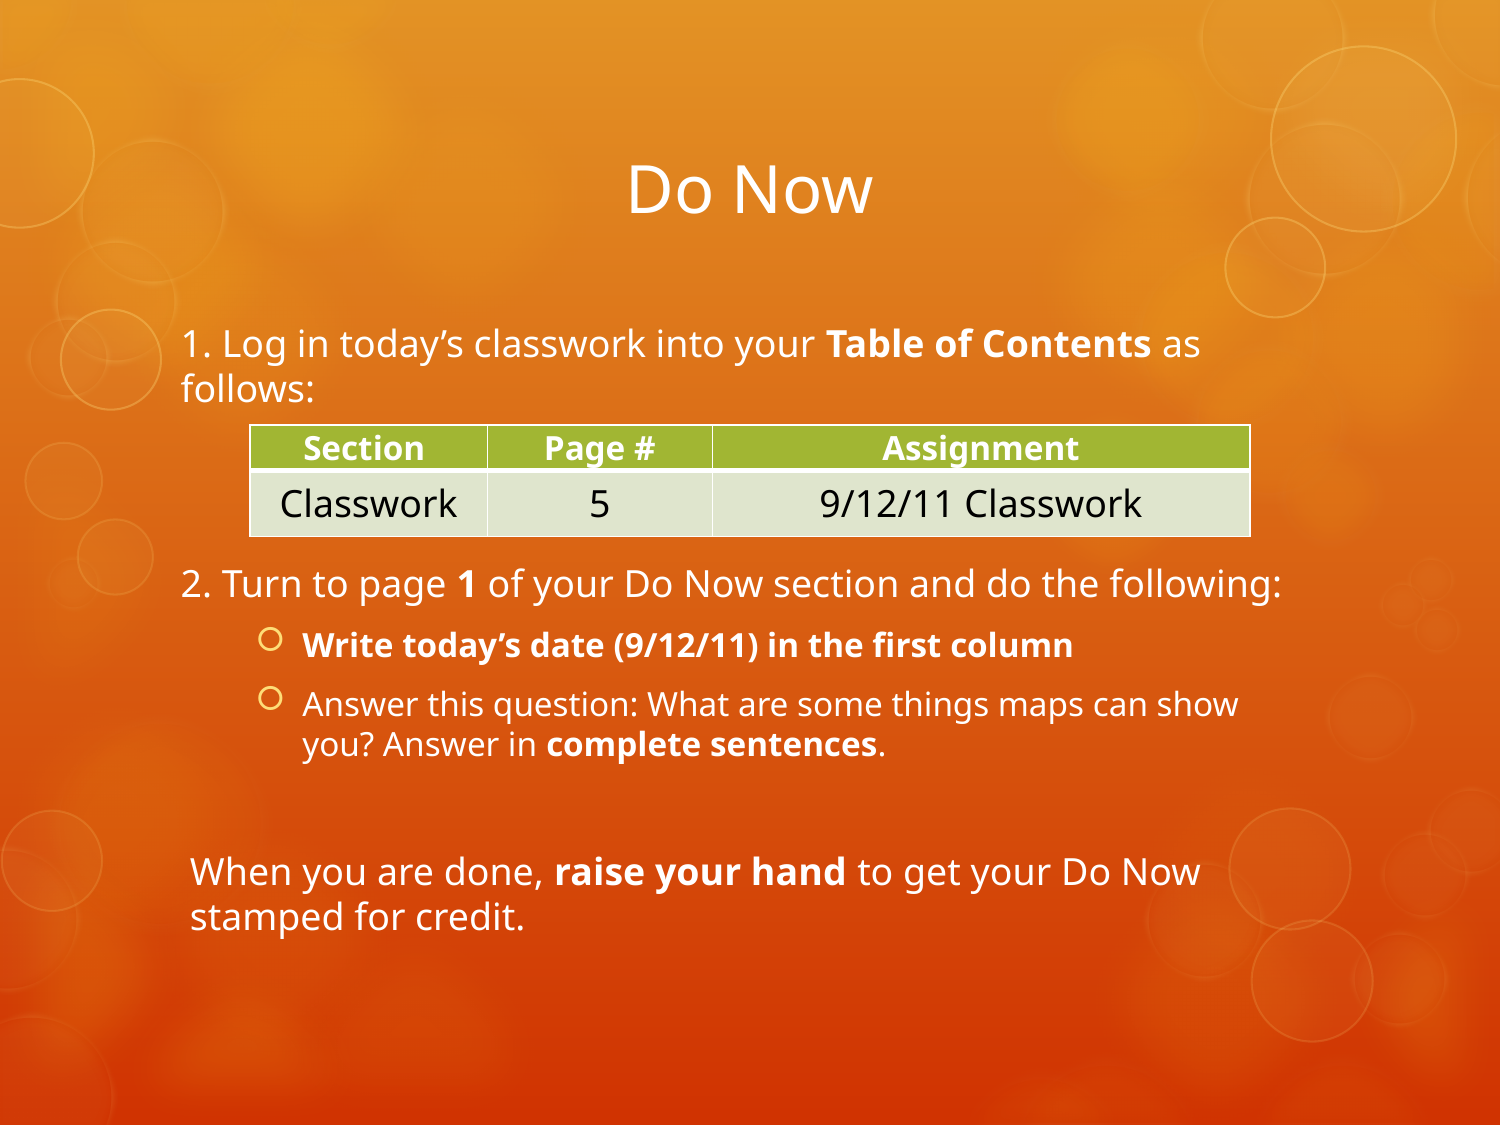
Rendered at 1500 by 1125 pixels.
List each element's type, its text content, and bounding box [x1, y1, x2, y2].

title Do Now [165, 110, 1335, 263]
table_cell 5 [488, 473, 712, 536]
table_cell Classwork [251, 473, 487, 536]
table_cell 9/12/11 Classwork [713, 473, 1249, 536]
table_header Page # [488, 426, 712, 468]
table_header Assignment [713, 426, 1249, 468]
table_header Section [251, 426, 487, 468]
list 1. Log in today’s classwork into your Table of Contents as follows: 2. Turn to page 1 of your Do Now section and do the following: Write today’s date (9/12/11) in the first column Answer this question: What are some things maps can show you? Answer in complete sentences. When you are done, raise your hand to get your Do Now stamped for credit. [165, 296, 1335, 962]
